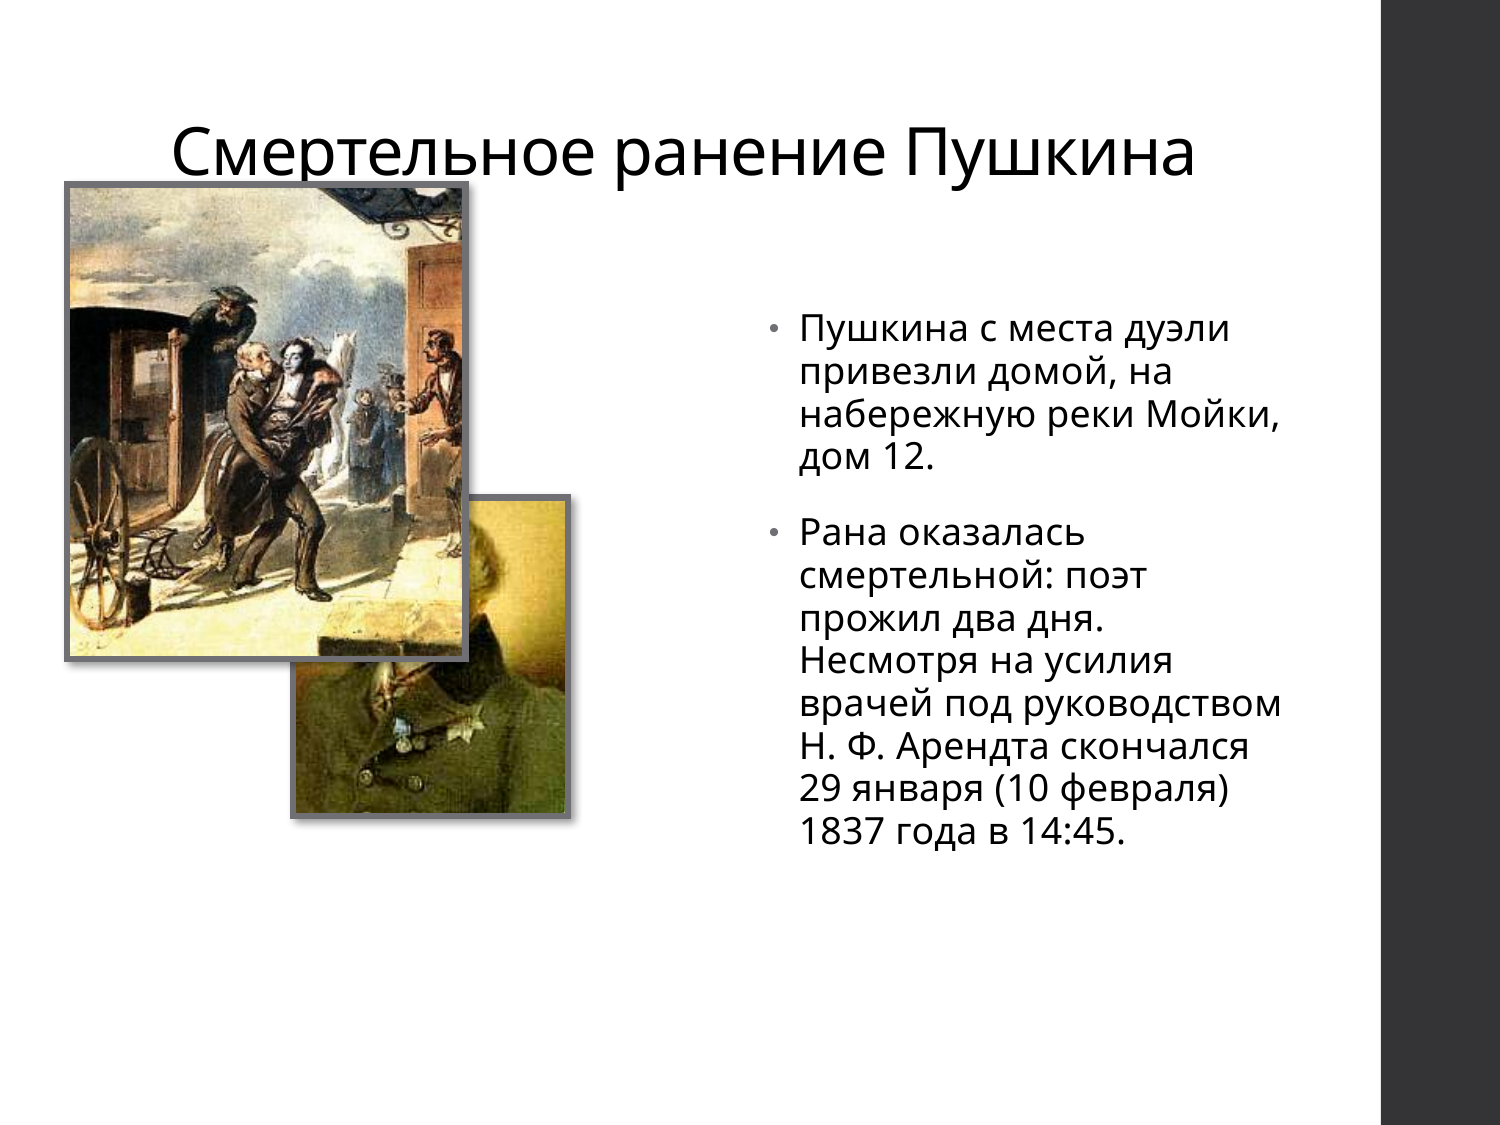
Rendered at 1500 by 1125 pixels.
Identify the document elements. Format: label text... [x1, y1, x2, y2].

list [296, 500, 566, 814]
picture [70, 187, 463, 657]
title Смертельное ранение Пушкина [155, 60, 1348, 278]
list Пушкина с места дуэли привезли домой, на набережную реки Мойки, дом 12. Рана оказалась смертельной: поэт прожил два дня. Несмотря на усилия врачей под руководством Н. Ф. Арендта скончался 29 января (10 февраля) 1837 года в 14:45. [753, 299, 1306, 1014]
